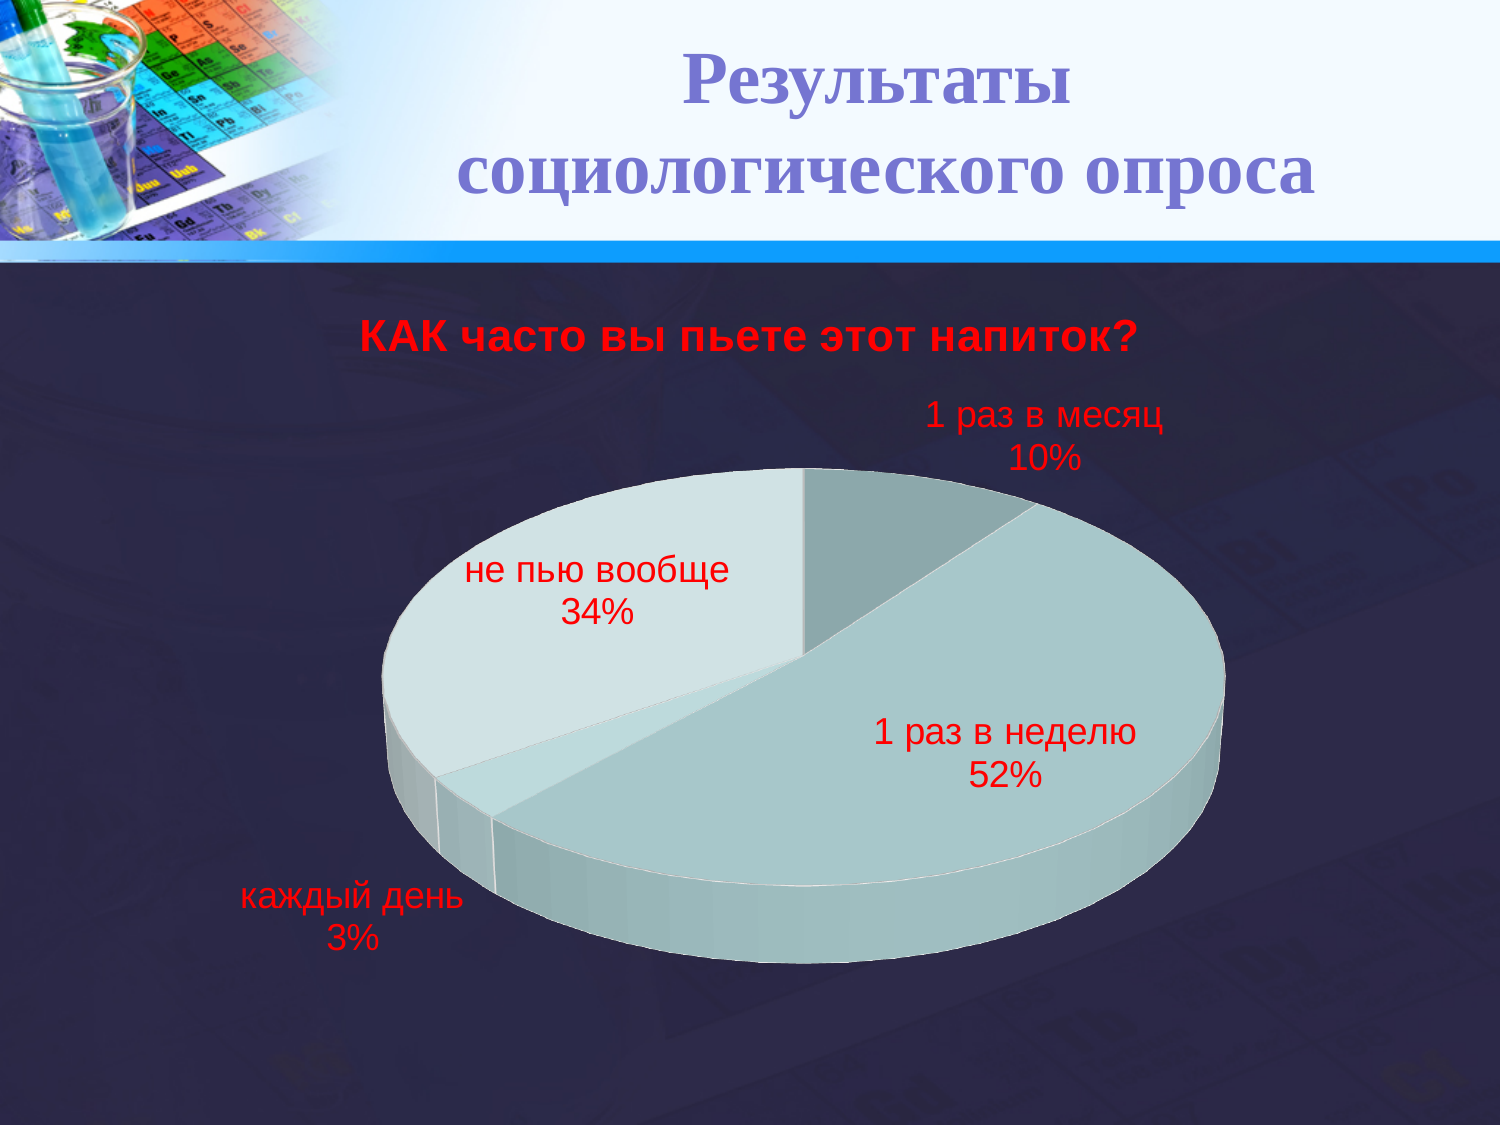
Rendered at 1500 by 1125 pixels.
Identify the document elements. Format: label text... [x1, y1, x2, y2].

chart [37, 274, 1463, 1013]
title Результаты социологического опроса [317, 24, 1456, 213]
picture [0, 0, 1500, 1125]
